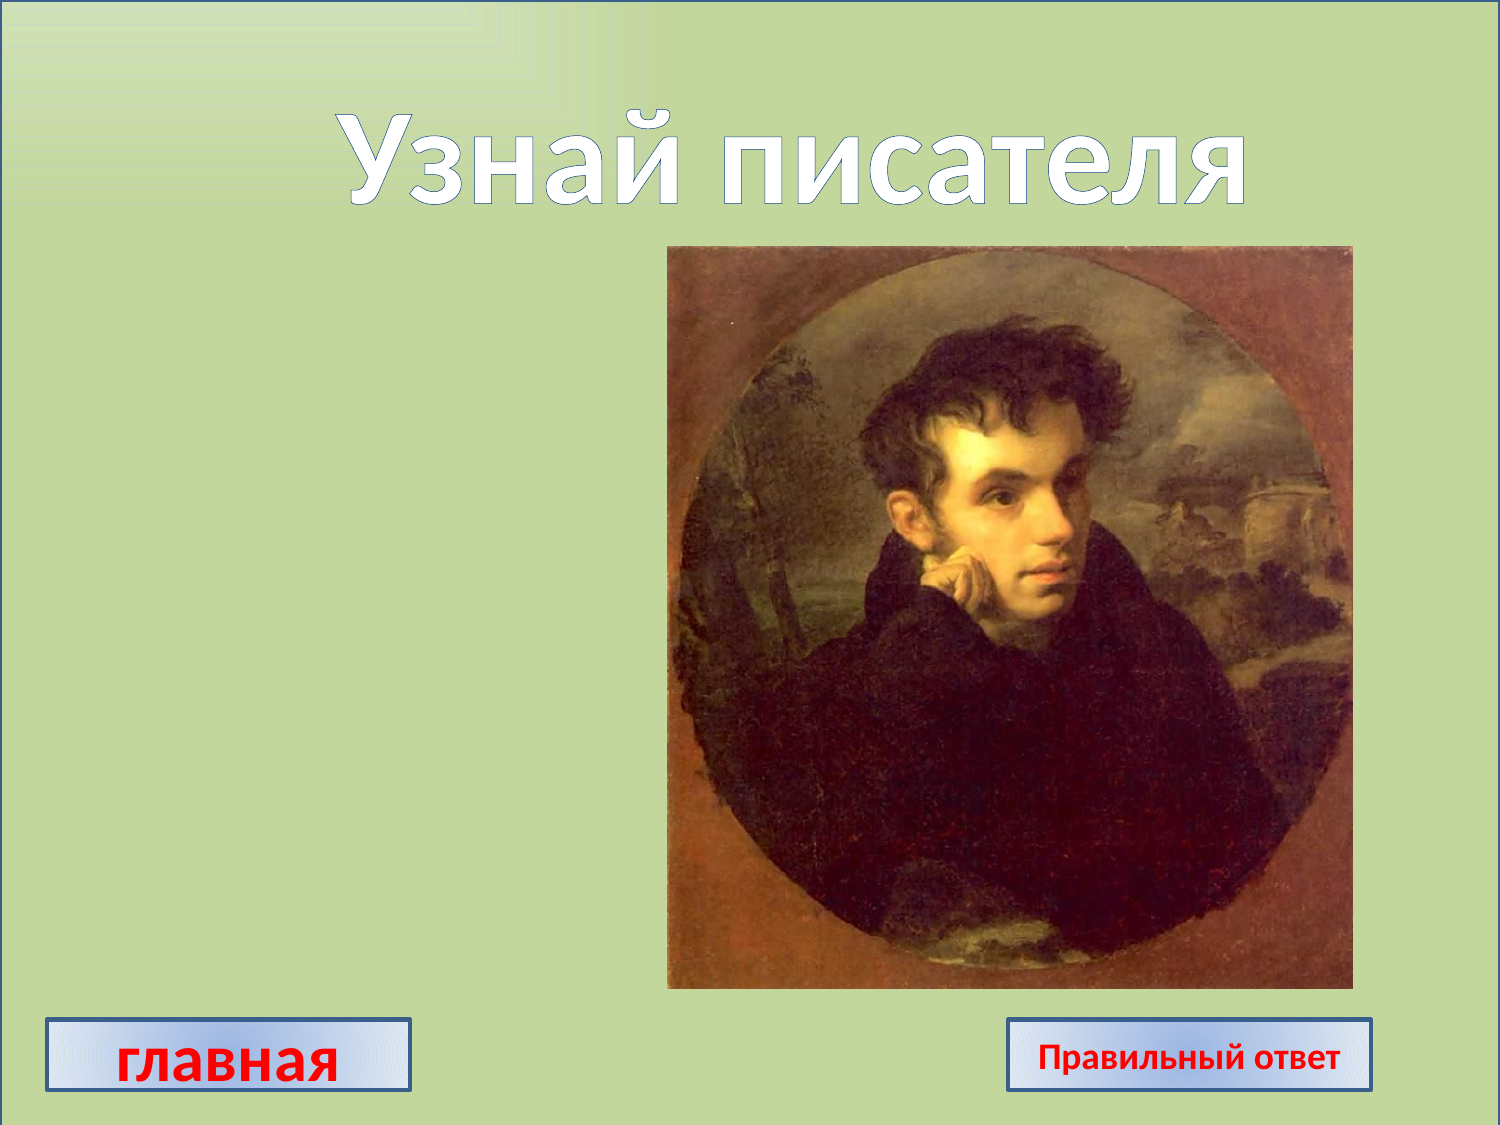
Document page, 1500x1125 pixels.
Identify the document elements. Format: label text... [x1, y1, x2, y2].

text_box [0, 0, 1500, 1125]
text_box Узнай писателя [320, 58, 1268, 239]
text_box главная [45, 1017, 412, 1092]
text_box Правильный ответ [1006, 1017, 1373, 1092]
picture [667, 245, 1354, 989]
